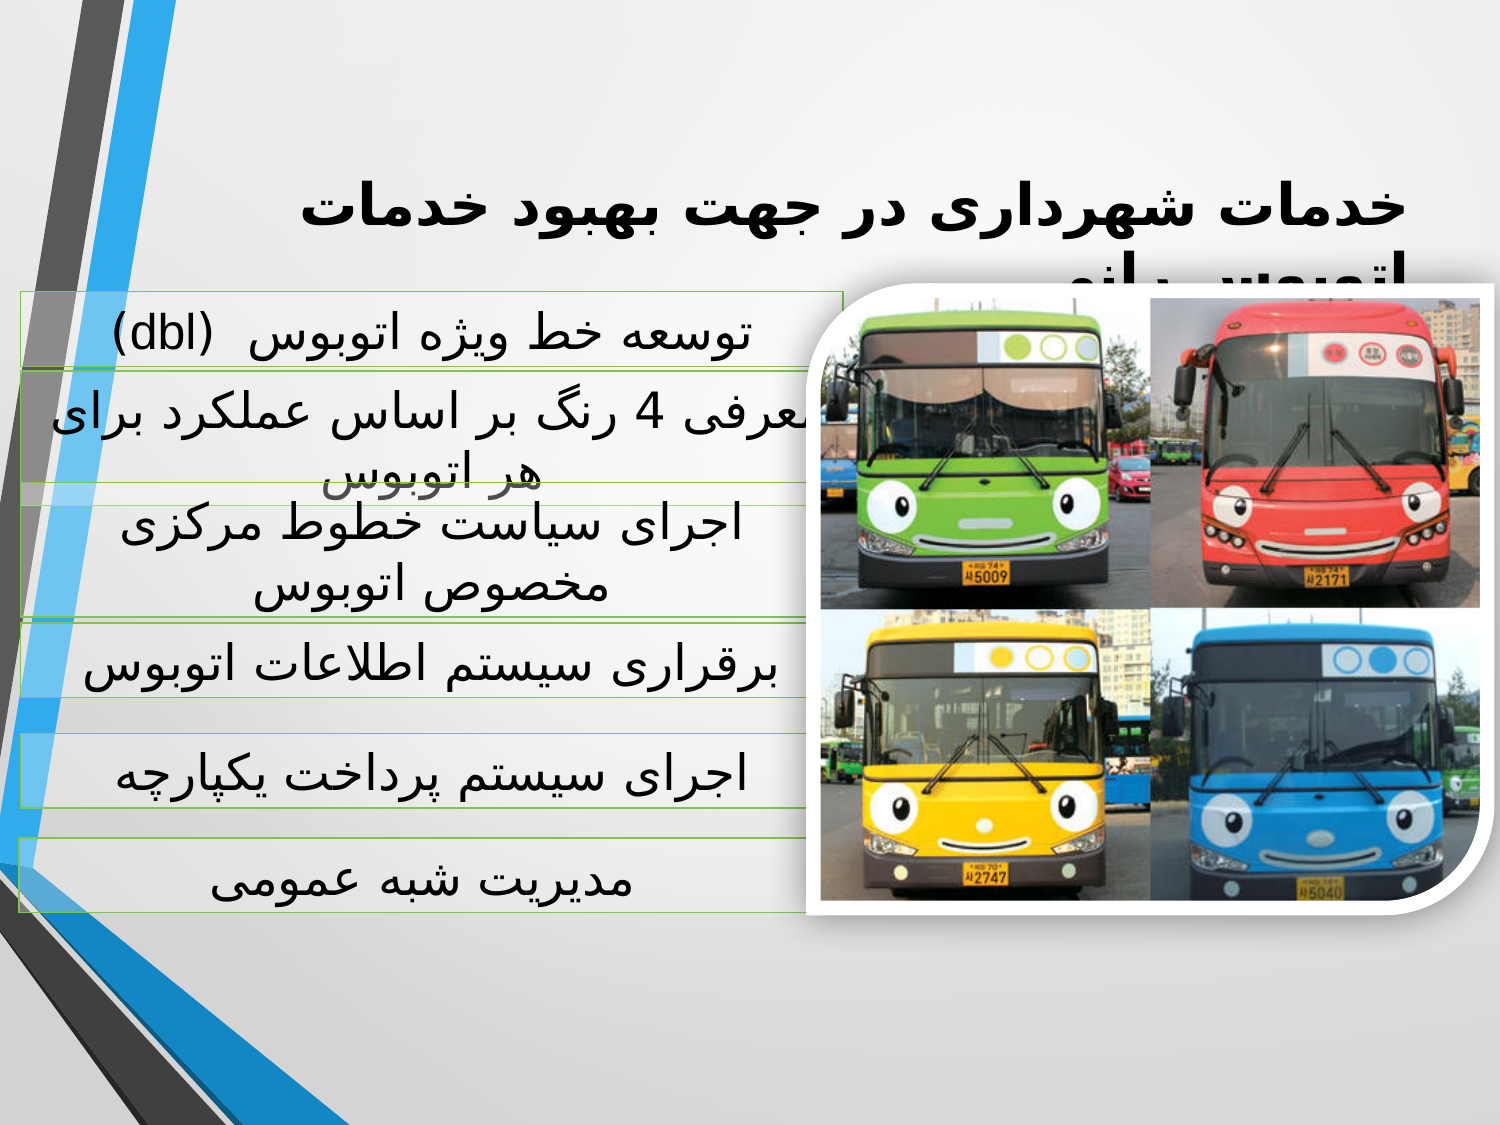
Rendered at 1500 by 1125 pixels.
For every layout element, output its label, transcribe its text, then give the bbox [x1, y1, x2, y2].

text_box معرفی 4 رنگ بر اساس عملکرد برای هر اتوبوس [20, 371, 779, 482]
text_box اجرای سیاست خطوط مرکزی مخصوص اتوبوس [20, 482, 779, 618]
title خدمات شهرداری در جهت بهبود خدمات اتوبوس رانی [161, 75, 1425, 400]
text_box برقراری سیستم اطلاعات اتوبوس [20, 622, 779, 698]
text_box توسعه خط ویژه اتوبوس (dbl) [20, 291, 161, 367]
picture [813, 290, 1488, 909]
text_box اجرای سیستم پرداخت یکپارچه [20, 733, 779, 808]
text_box مدیریت شبه عمومی [19, 837, 783, 913]
